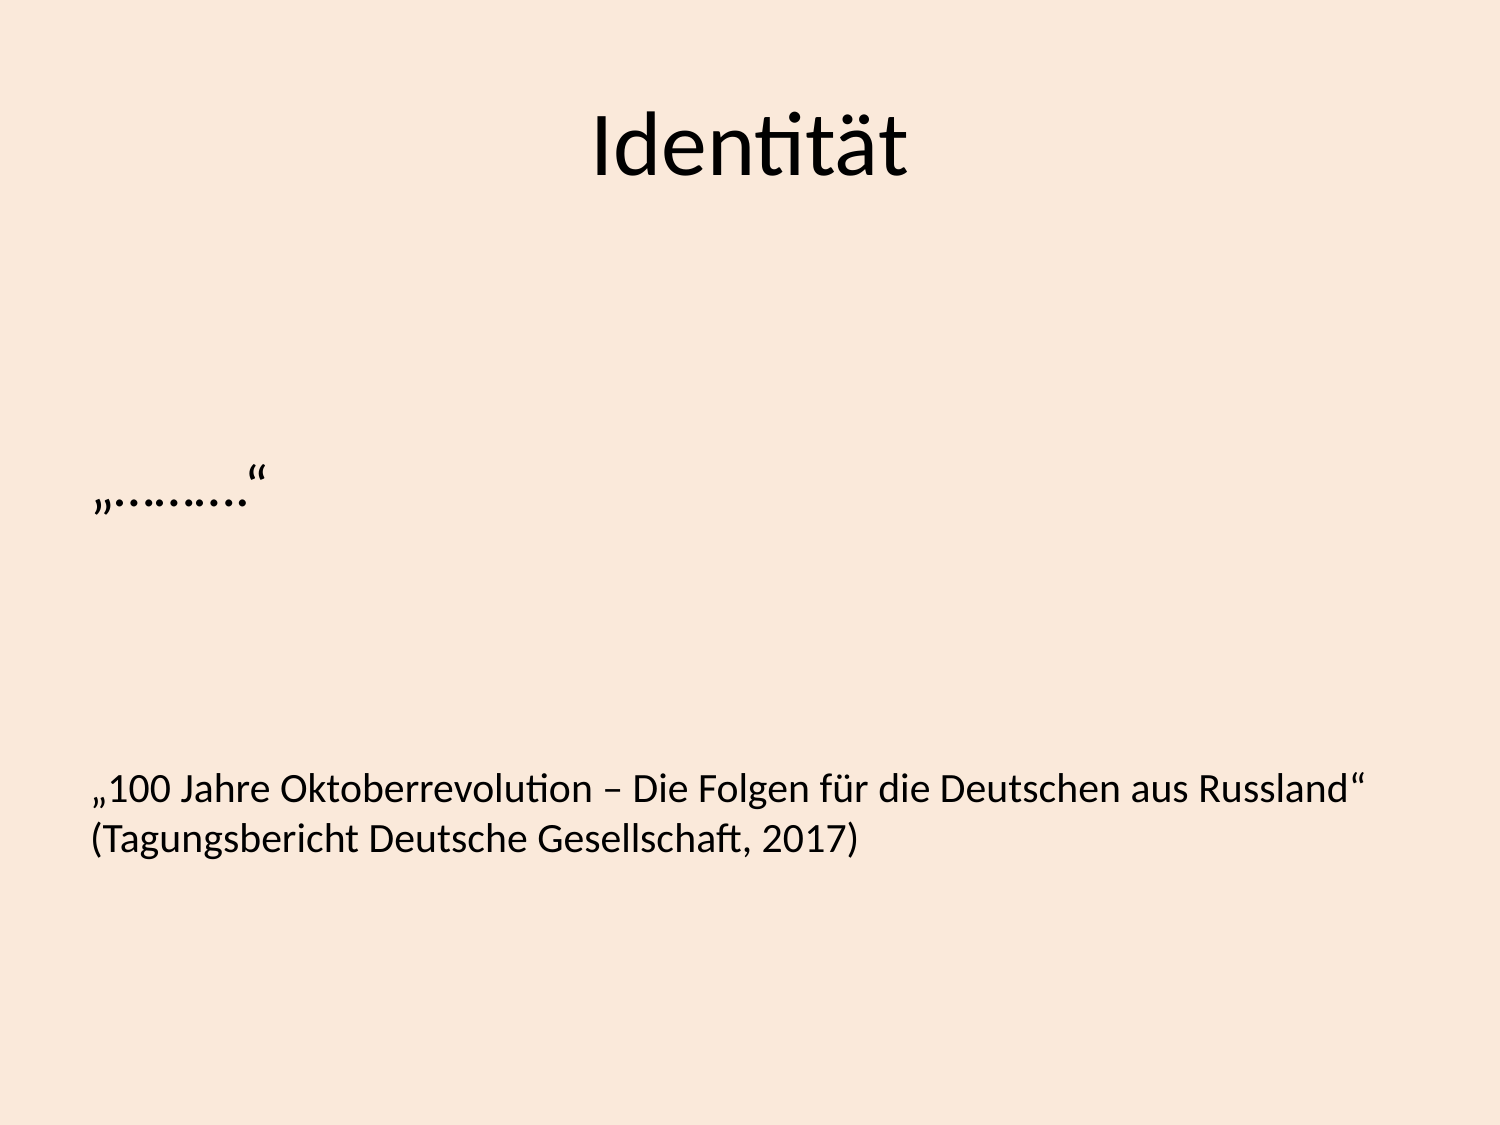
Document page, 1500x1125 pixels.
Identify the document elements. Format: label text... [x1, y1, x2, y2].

title Identität [75, 45, 1425, 233]
list „……….“ „100 Jahre Oktoberrevolution – Die Folgen für die Deutschen aus Russland“ (Tagungsbericht Deutsche Gesellschaft, 2017) [75, 262, 1425, 1005]
